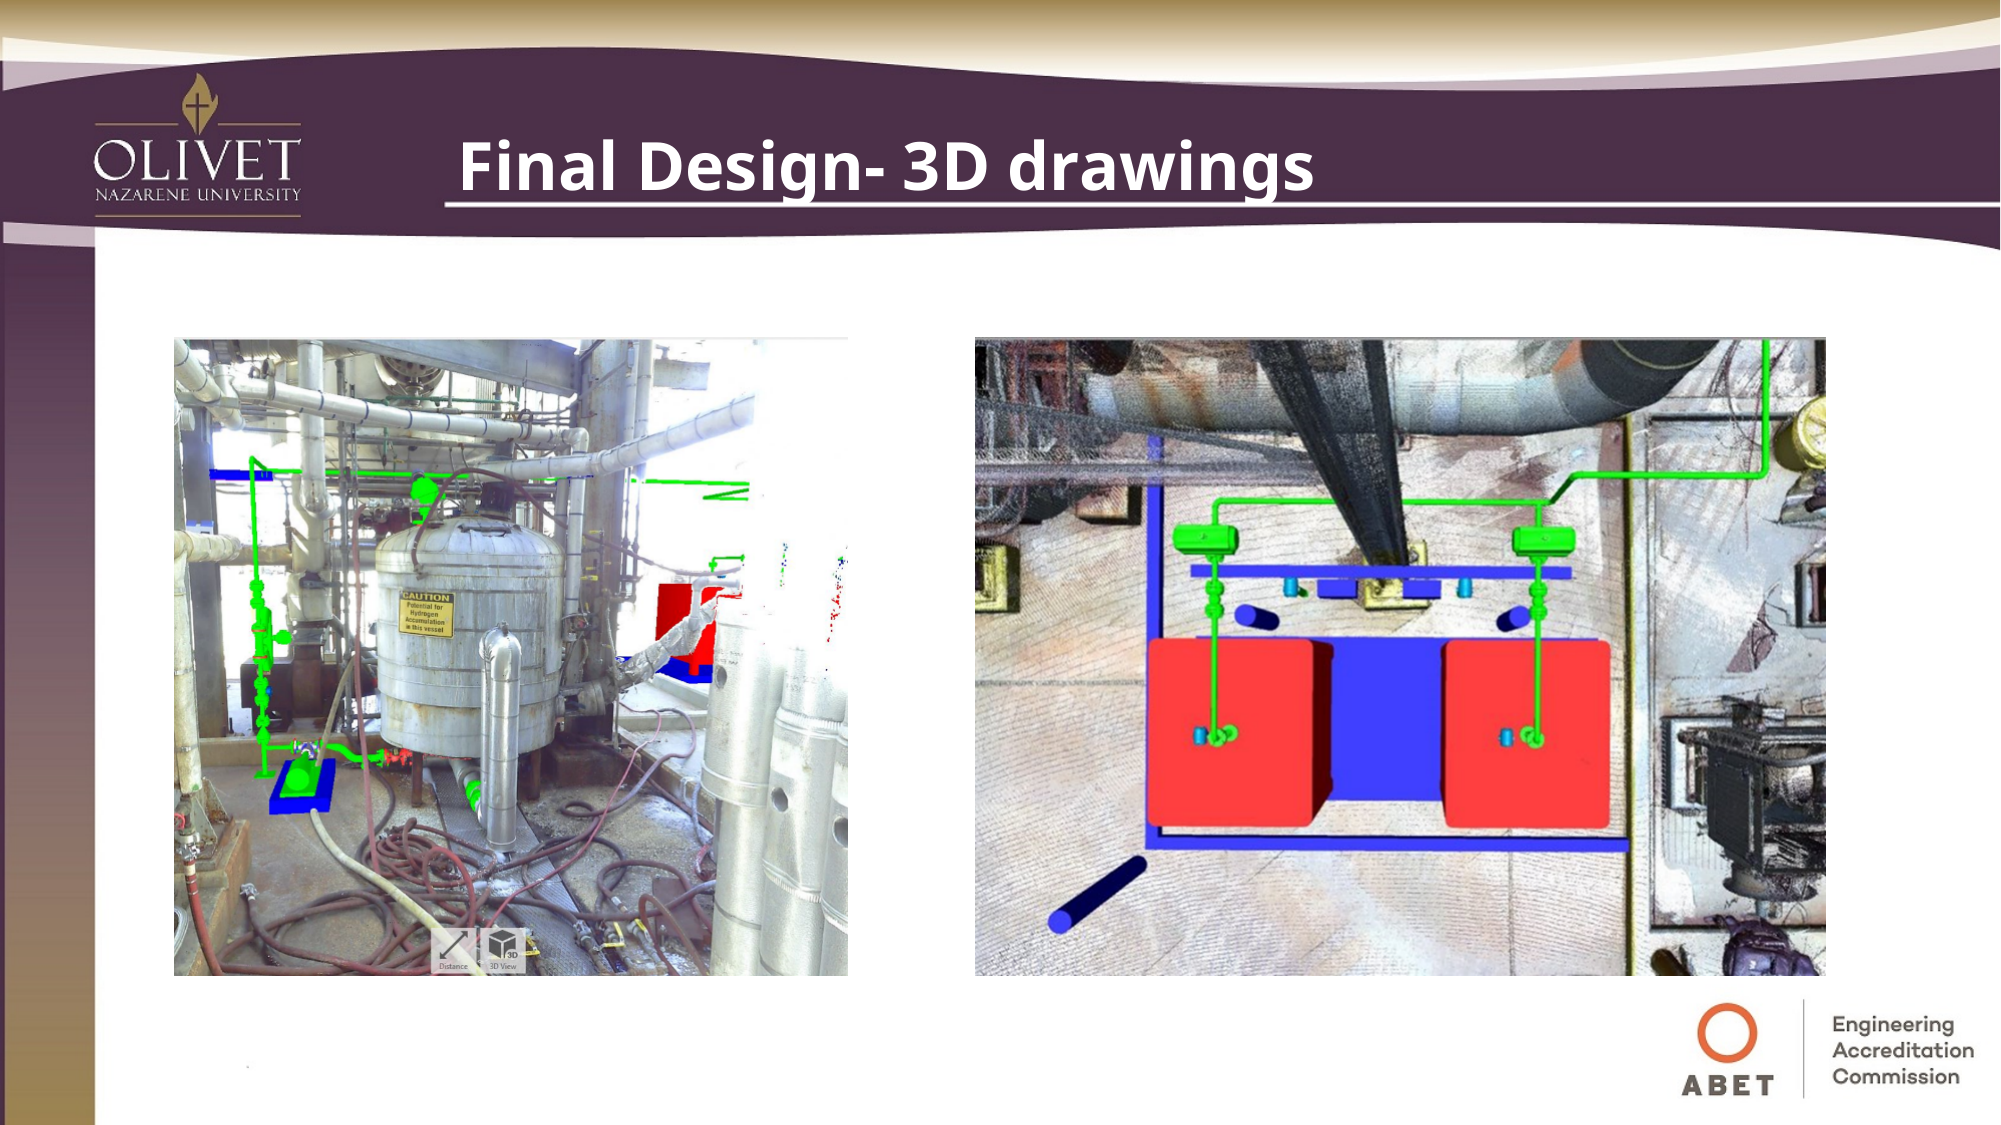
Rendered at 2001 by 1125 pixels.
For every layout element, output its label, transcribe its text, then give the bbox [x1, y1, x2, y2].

picture [0, 0, 2001, 1125]
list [975, 337, 1826, 976]
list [174, 337, 848, 976]
title Final Design- 3D drawings [442, 59, 1863, 278]
